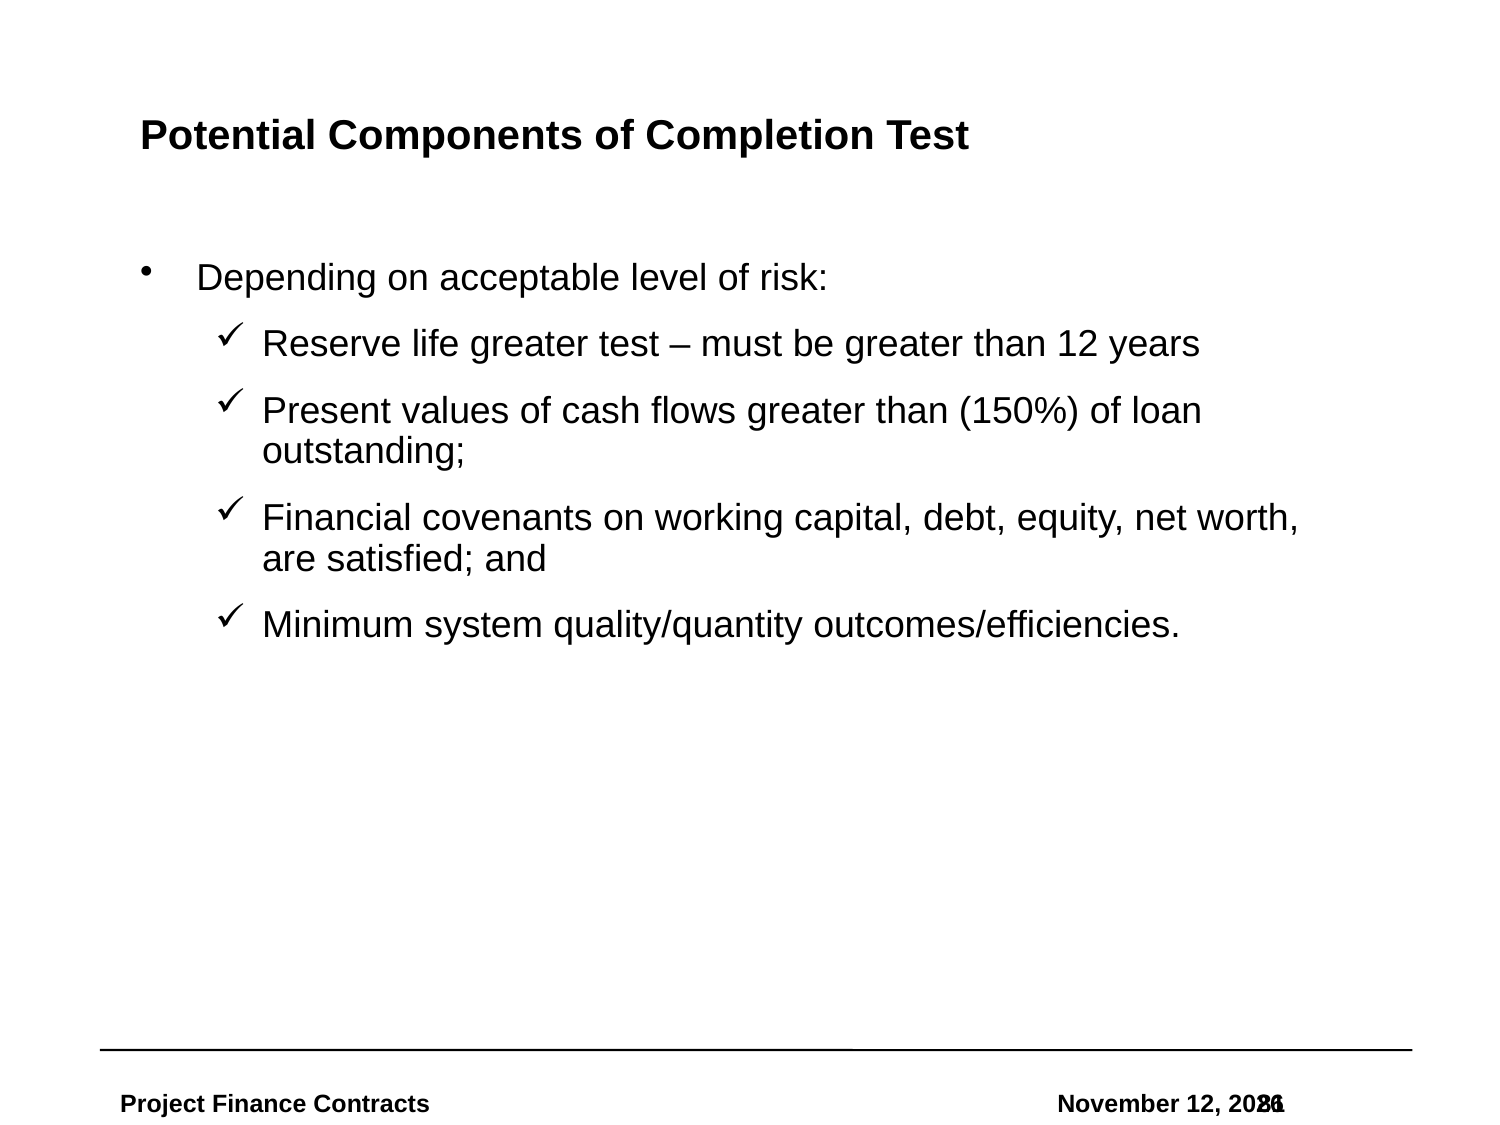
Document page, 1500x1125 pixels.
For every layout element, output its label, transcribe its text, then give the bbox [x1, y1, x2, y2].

list Depending on acceptable level of risk: Reserve life greater test – must be greater than 12 years Present values of cash flows greater than (150%) of loan outstanding; Financial covenants on working capital, debt, equity, net worth, are satisfied; and Minimum system quality/quantity outcomes/efficiencies. [124, 249, 1376, 1001]
title Potential Components of Completion Test [124, 99, 1288, 226]
